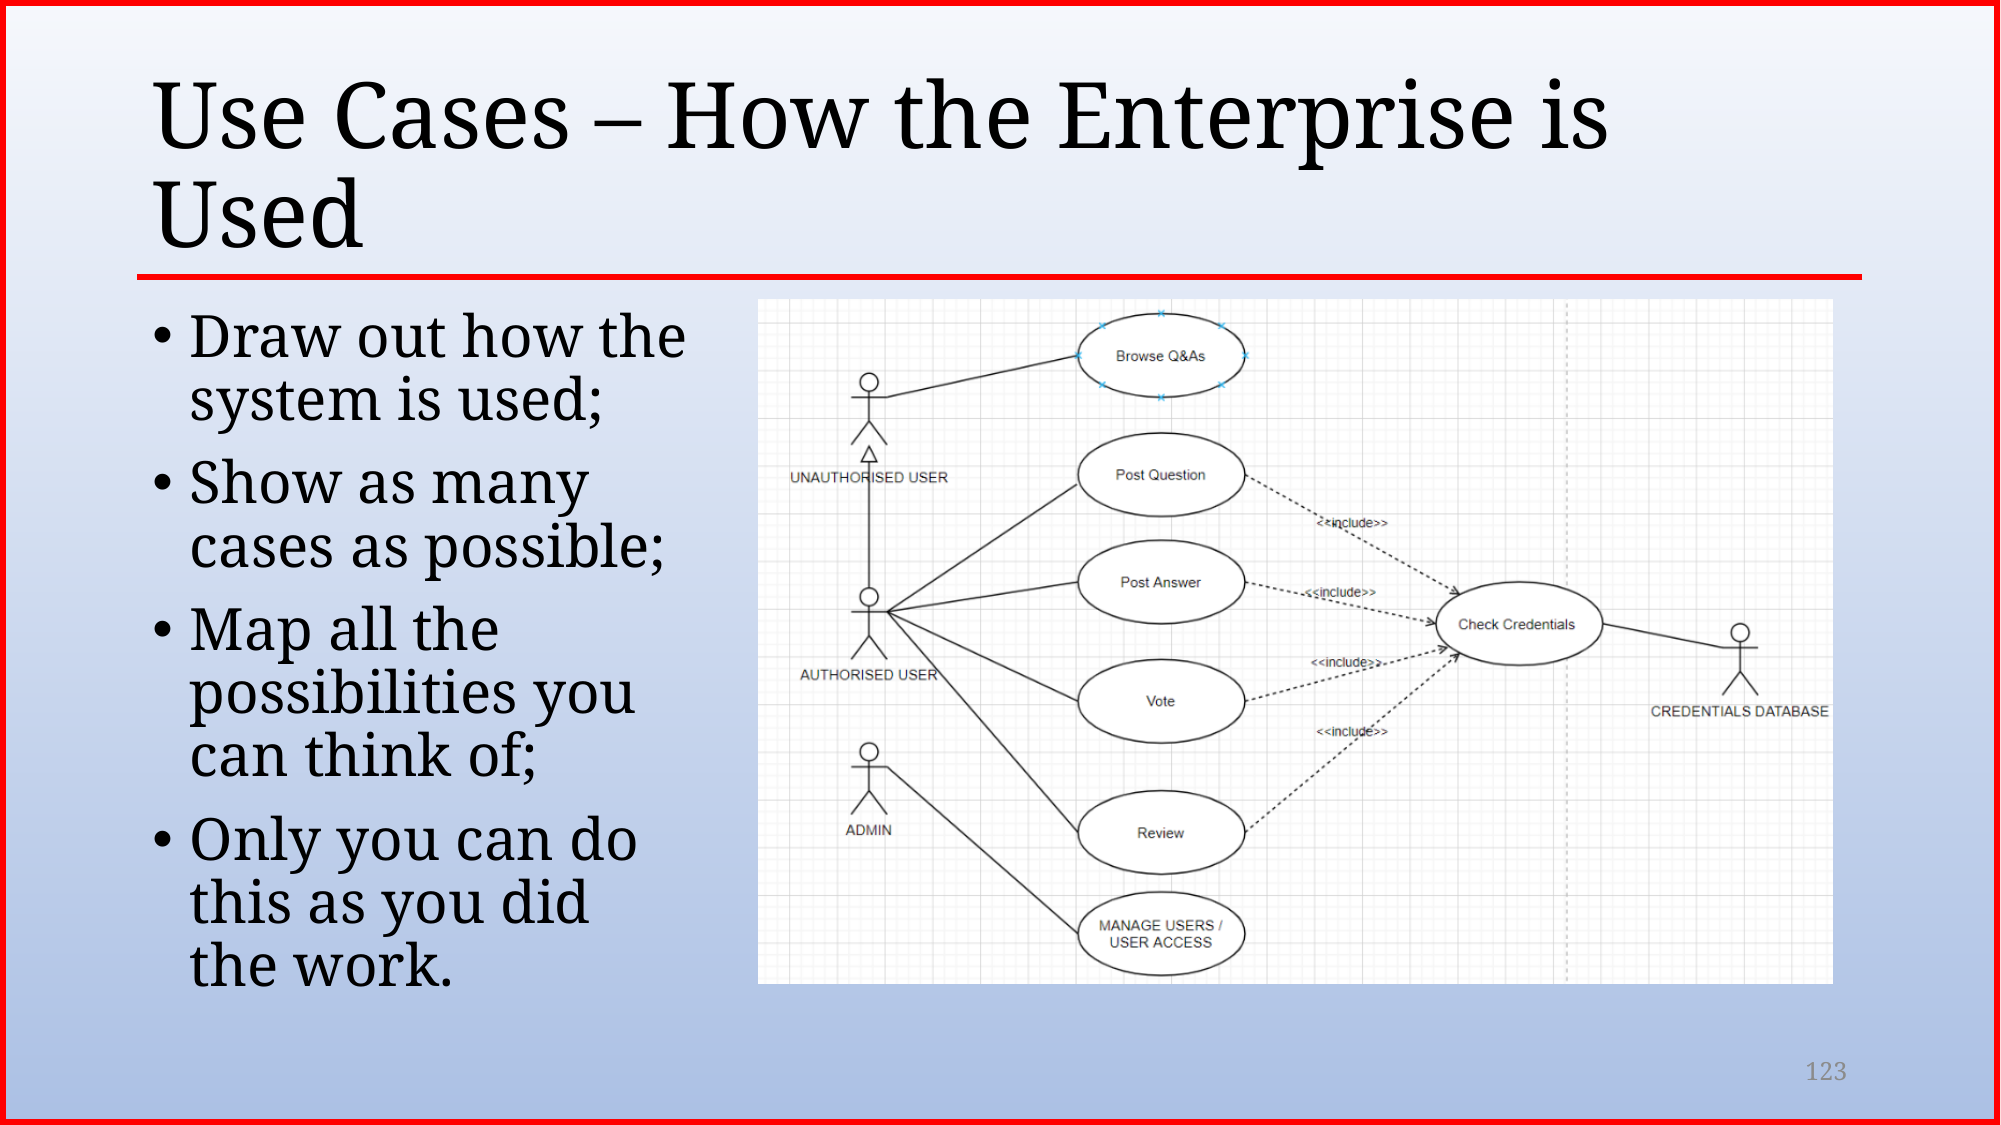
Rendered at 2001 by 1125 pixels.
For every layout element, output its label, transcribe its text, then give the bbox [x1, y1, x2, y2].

picture [758, 299, 1833, 984]
list Draw out how the system is used; Show as many cases as possible; Map all the possibilities you can think of; Only you can do this as you did the work. [137, 299, 705, 1014]
slide_number 123 [1412, 1042, 1863, 1103]
title Use Cases – How the Enterprise is Used [137, 59, 1863, 278]
